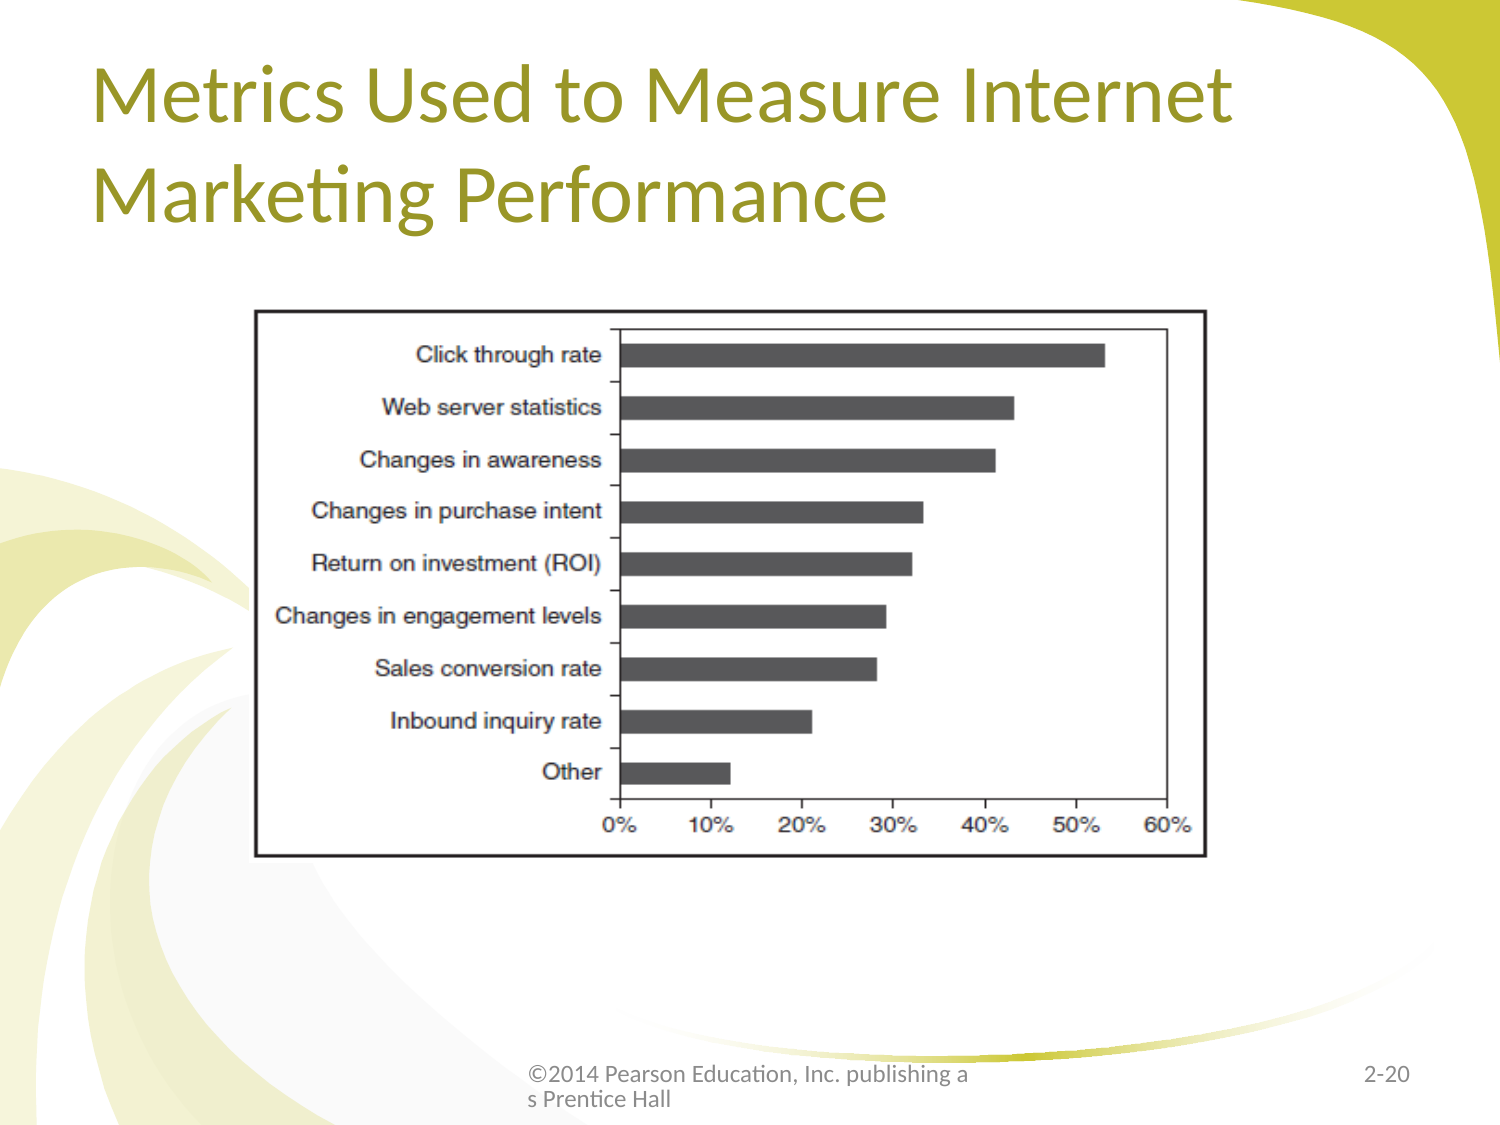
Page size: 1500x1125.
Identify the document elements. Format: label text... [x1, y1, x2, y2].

picture [249, 305, 1213, 863]
slide_number 2-20 [1074, 1042, 1425, 1103]
footer ©2014 Pearson Education, Inc. publishing as Prentice Hall [512, 1042, 988, 1103]
title Metrics Used to Measure Internet Marketing Performance [75, 45, 1425, 233]
